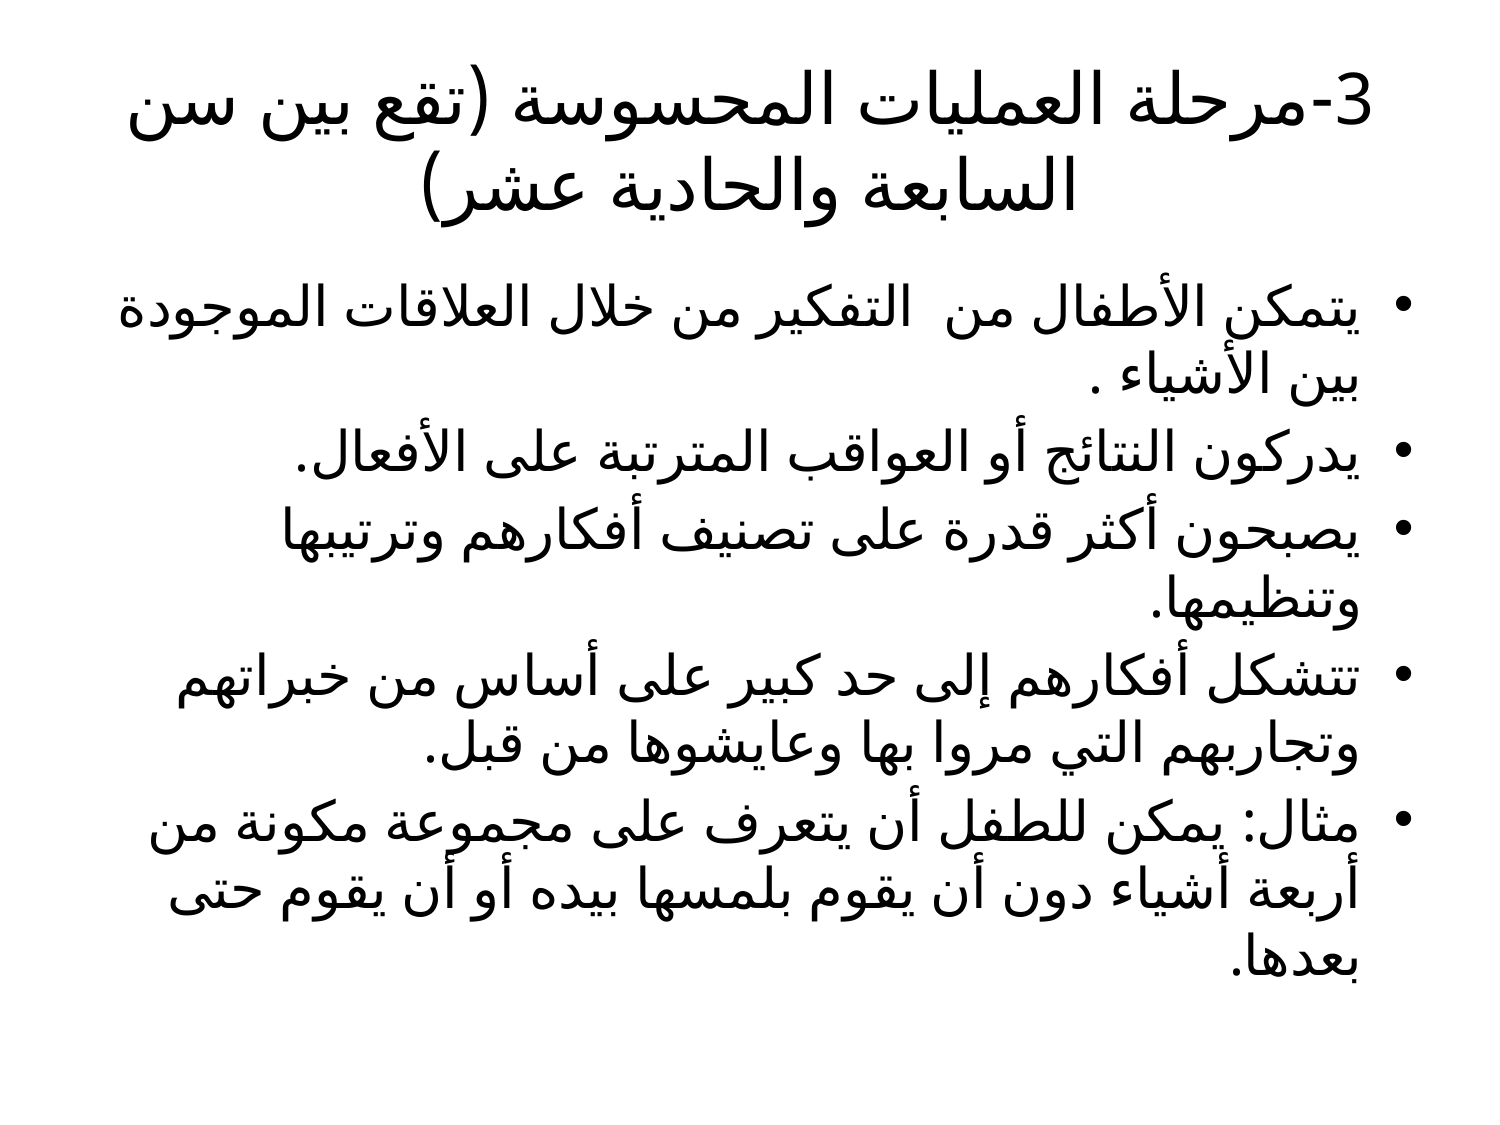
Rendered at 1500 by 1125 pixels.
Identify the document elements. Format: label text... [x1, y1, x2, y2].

title 3-مرحلة العمليات المحسوسة (تقع بين سن السابعة والحادية عشر) [75, 45, 1425, 233]
list يتمكن الأطفال من التفكير من خلال العلاقات الموجودة بين الأشياء . يدركون النتائج أو العواقب المترتبة على الأفعال. يصبحون أكثر قدرة على تصنيف أفكارهم وترتيبها وتنظيمها. تتشكل أفكارهم إلى حد كبير على أساس من خبراتهم وتجاربهم التي مروا بها وعايشوها من قبل. مثال: يمكن للطفل أن يتعرف على مجموعة مكونة من أربعة أشياء دون أن يقوم بلمسها بيده أو أن يقوم حتى بعدها. [75, 262, 1425, 1005]
